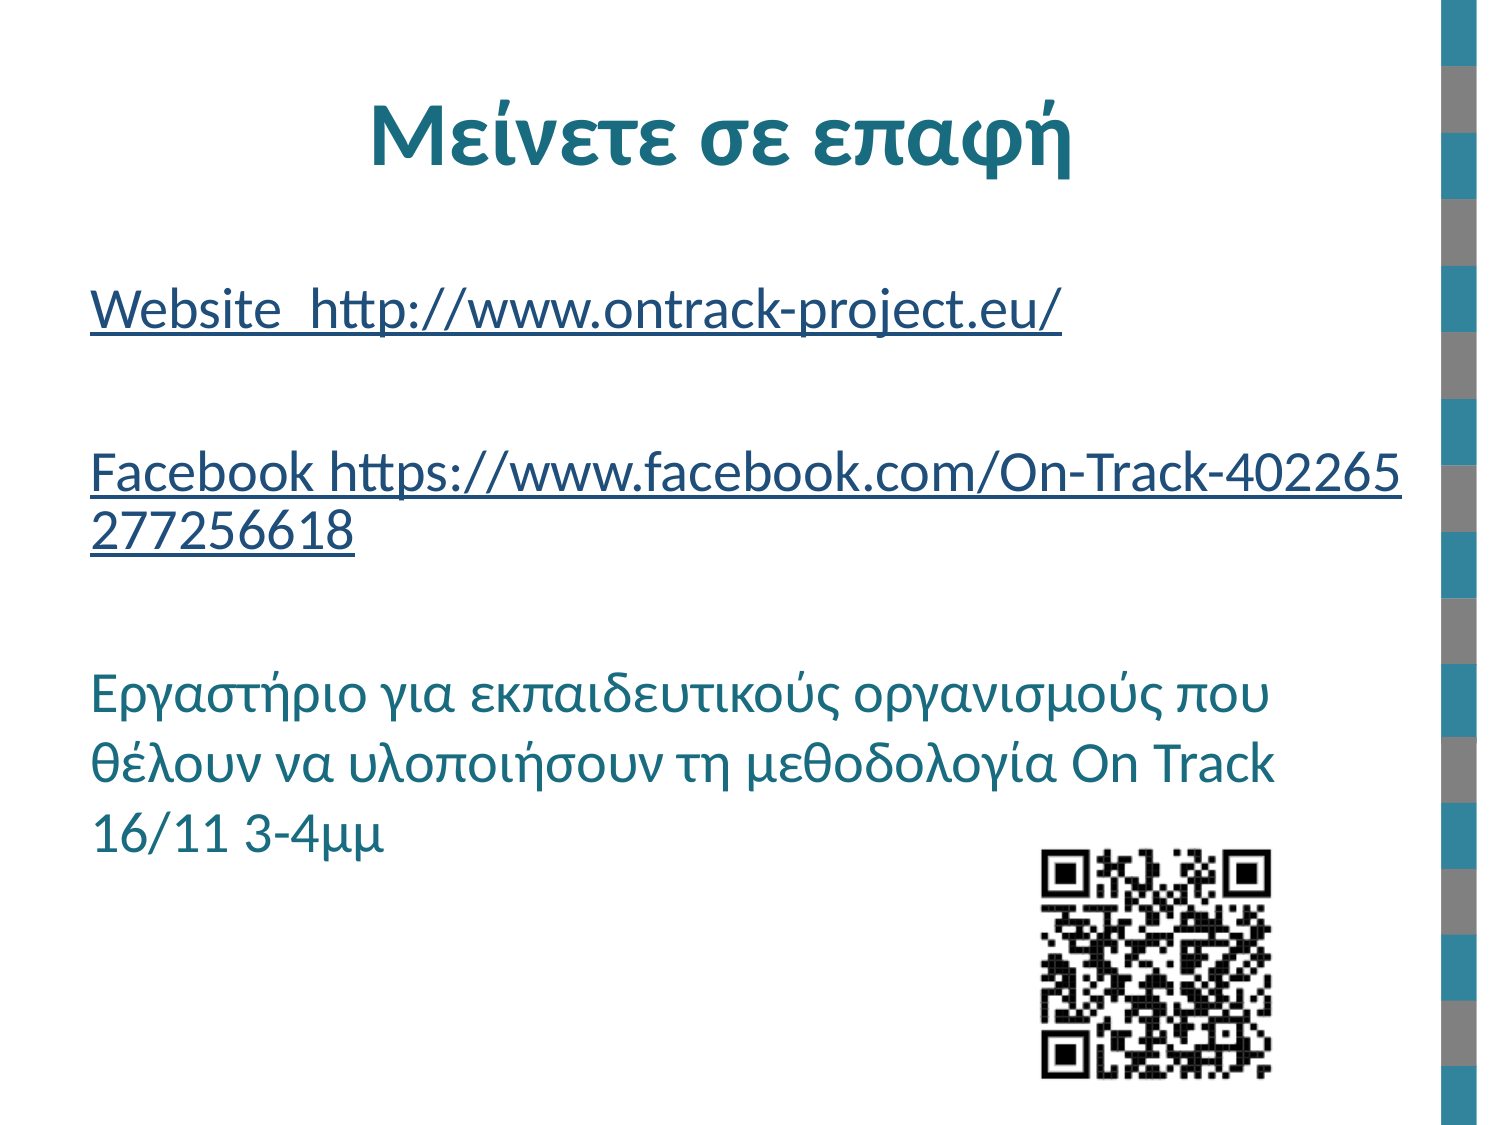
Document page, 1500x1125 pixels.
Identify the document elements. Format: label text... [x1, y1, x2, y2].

title Μείνετε σε επαφή [46, 35, 1397, 223]
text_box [1441, 0, 1477, 1125]
picture [1034, 842, 1279, 1090]
list Website http://www.ontrack-project.eu/ Facebook https://www.facebook.com/On-Track-402265277256618 Εργαστήριο για εκπαιδευτικούς οργανισμούς που θέλουν να υλοποιήσουν τη μεθοδολογία On Track 16/11 3-4μμ [75, 262, 1425, 1005]
